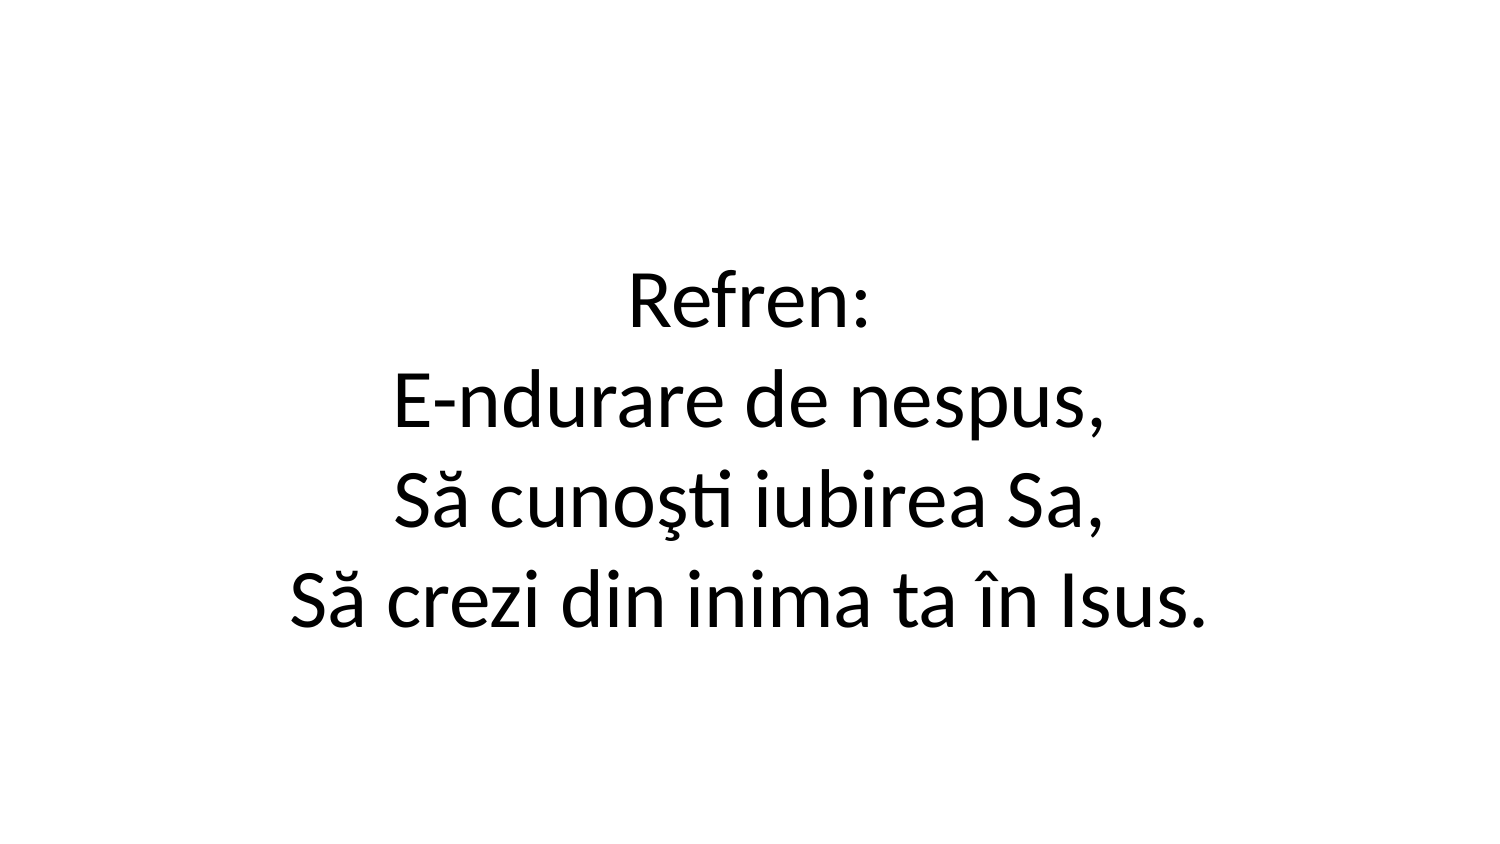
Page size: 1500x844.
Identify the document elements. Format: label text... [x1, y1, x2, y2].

text_box Refren: E-ndurare de nespus, Să cunoşti iubirea Sa, Să crezi din inima ta în Isus. [274, 192, 1226, 652]
